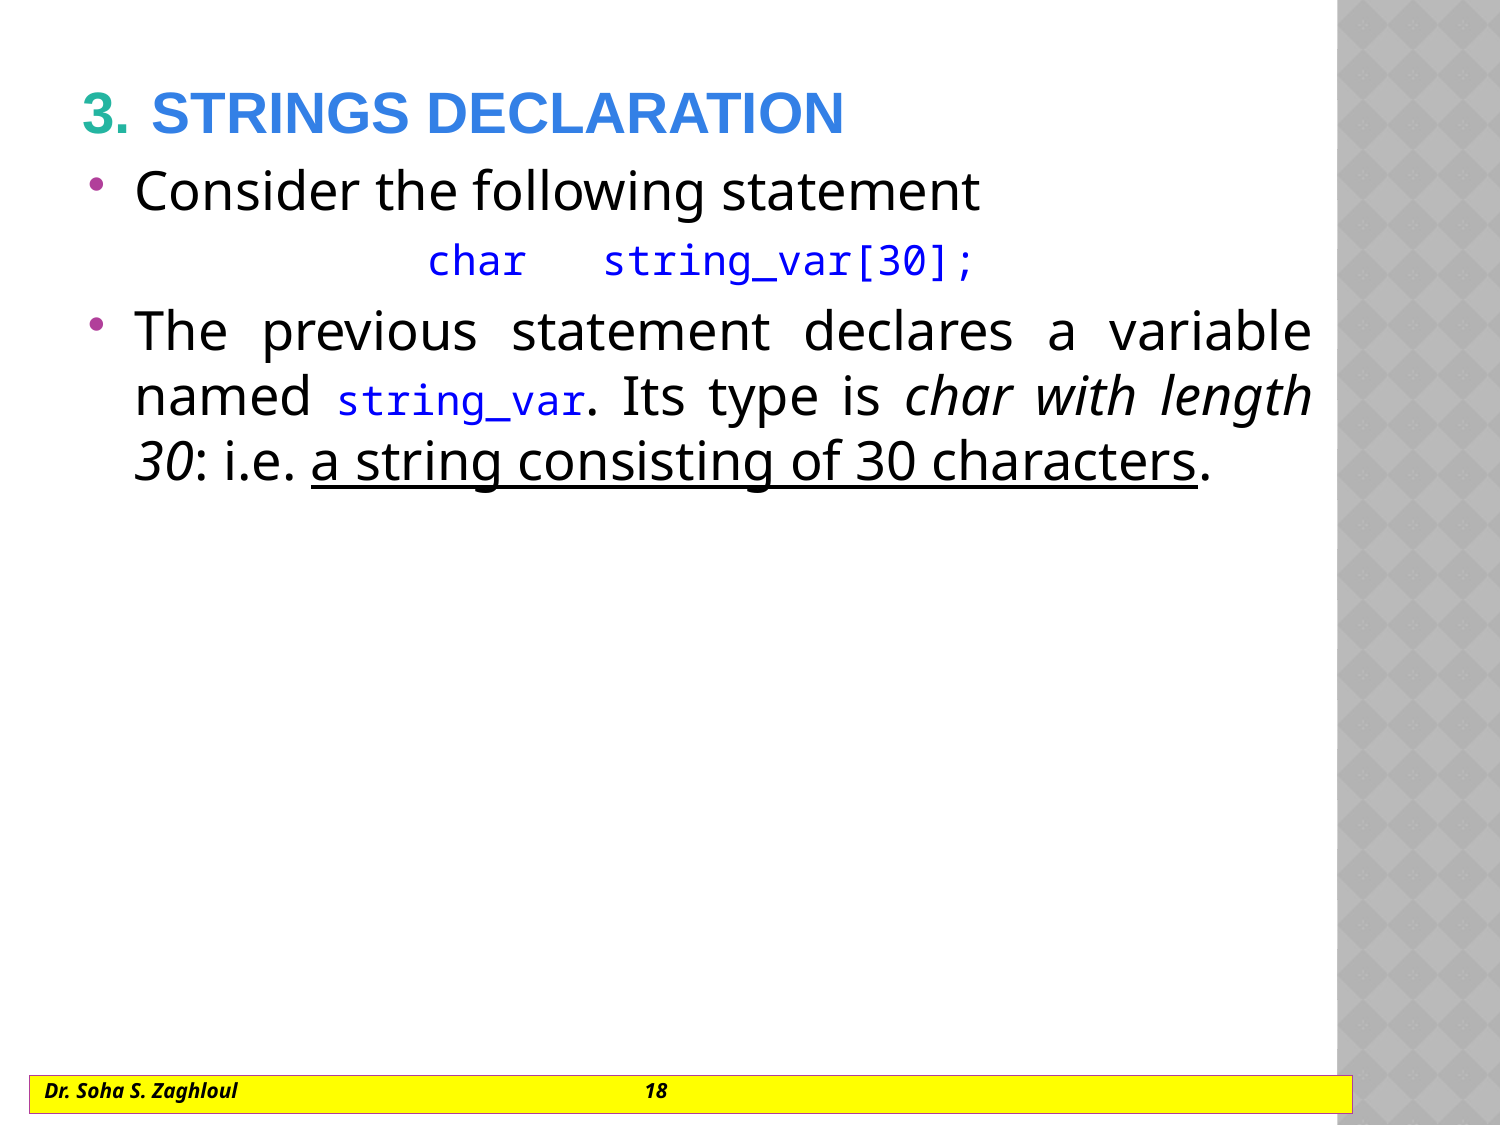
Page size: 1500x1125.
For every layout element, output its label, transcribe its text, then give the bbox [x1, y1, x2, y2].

text_box Dr. Soha S. Zaghloul 18 [29, 1075, 1353, 1114]
list Consider the following statement char string_var[30]; The previous statement declares a variable named string_var. Its type is char with length 30: i.e. a string consisting of 30 characters. [75, 149, 1329, 1059]
table_cell 4 [1337, 0, 1500, 1125]
title 3. Strings declaration [75, 52, 1263, 149]
